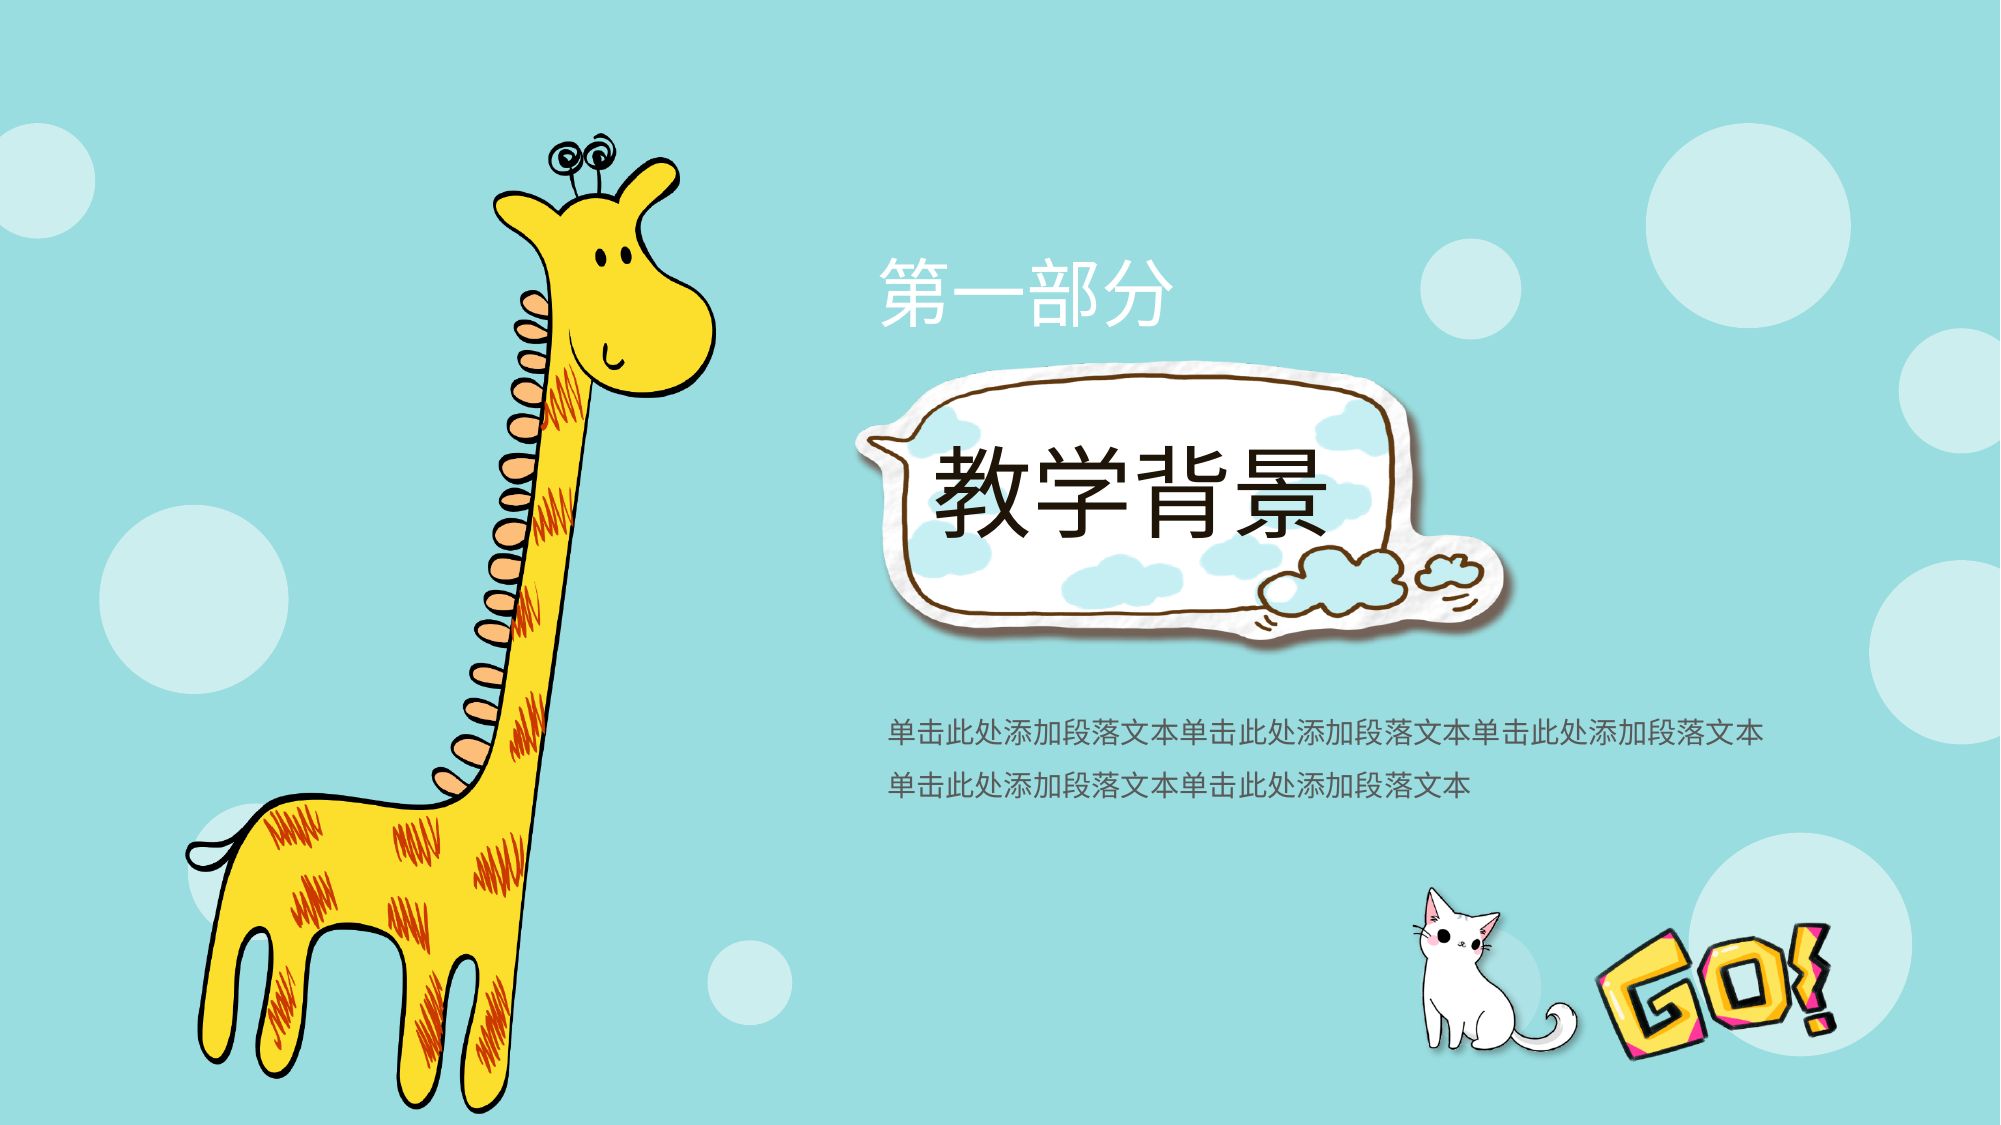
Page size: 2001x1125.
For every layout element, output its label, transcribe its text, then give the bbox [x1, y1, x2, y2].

picture [1317, 828, 1837, 1125]
text_box 第一部分 [862, 239, 1653, 344]
picture [184, 133, 716, 1114]
picture [825, 301, 1536, 699]
text_box 单击此处添加段落文本单击此处添加段落文本单击此处添加段落文本单击此处添加段落文本单击此处添加段落文本 [872, 689, 1780, 810]
